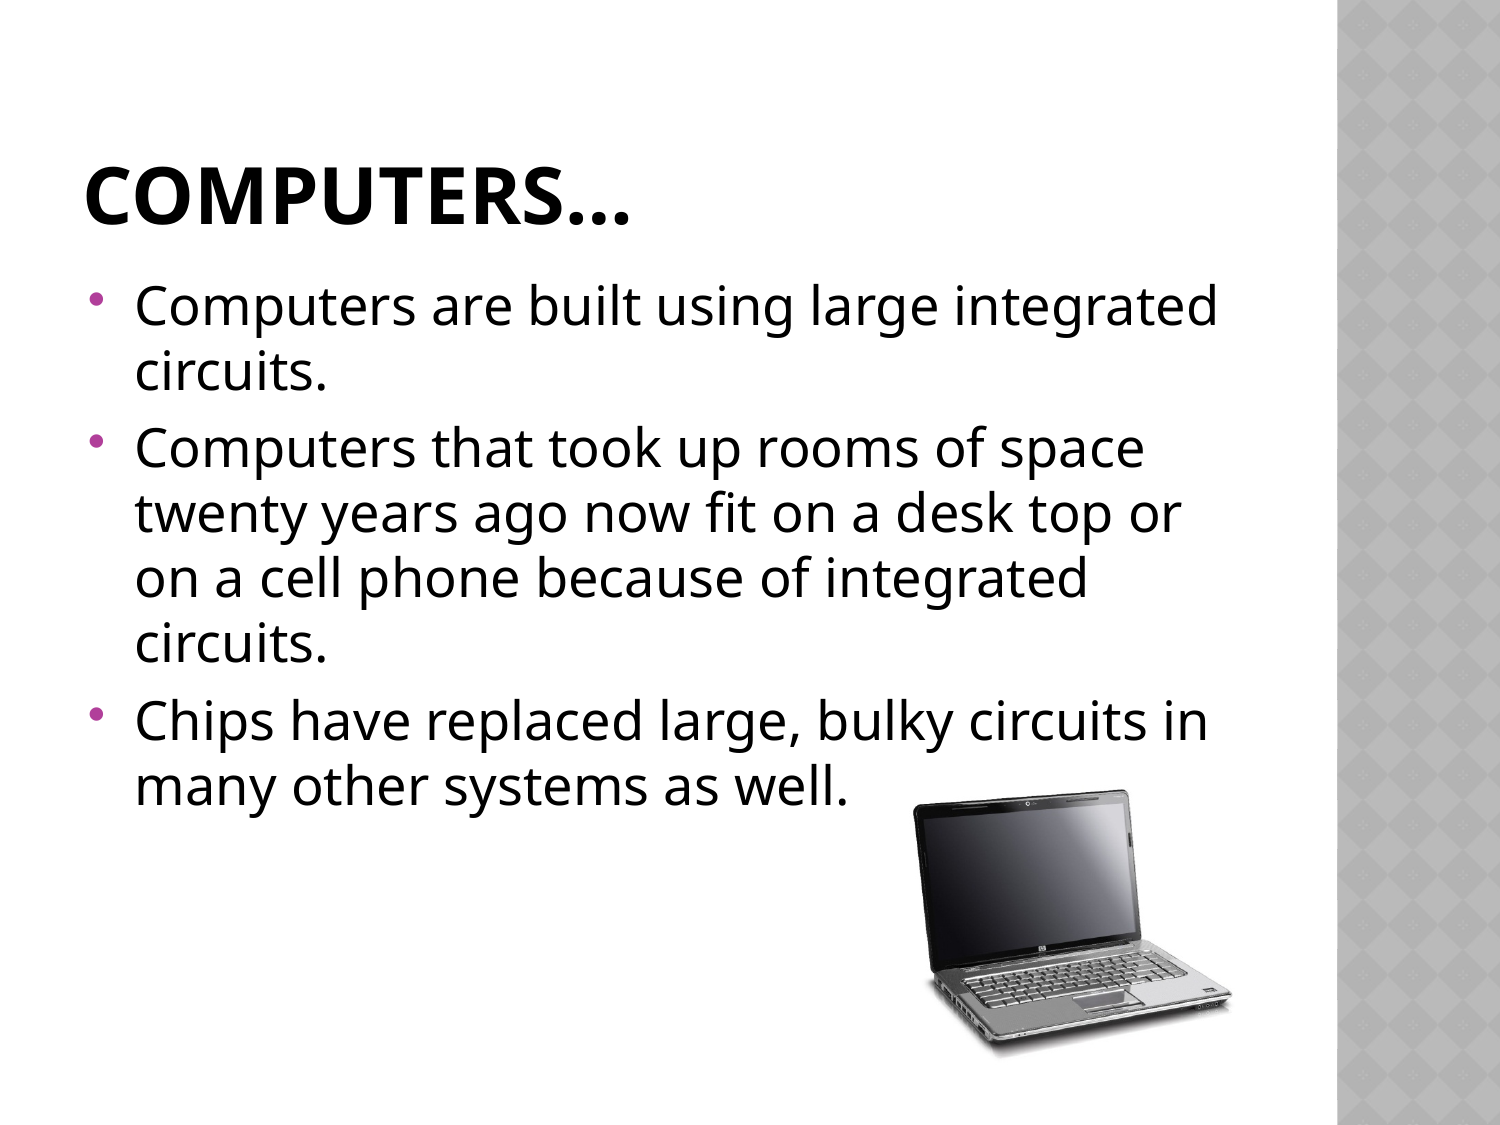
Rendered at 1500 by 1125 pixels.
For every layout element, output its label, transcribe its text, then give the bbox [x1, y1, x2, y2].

title Computers… [75, 52, 1263, 240]
picture [886, 774, 1251, 1068]
list Computers are built using large integrated circuits. Computers that took up rooms of space twenty years ago now fit on a desk top or on a cell phone because of integrated circuits. Chips have replaced large, bulky circuits in many other systems as well. [75, 264, 1263, 1059]
